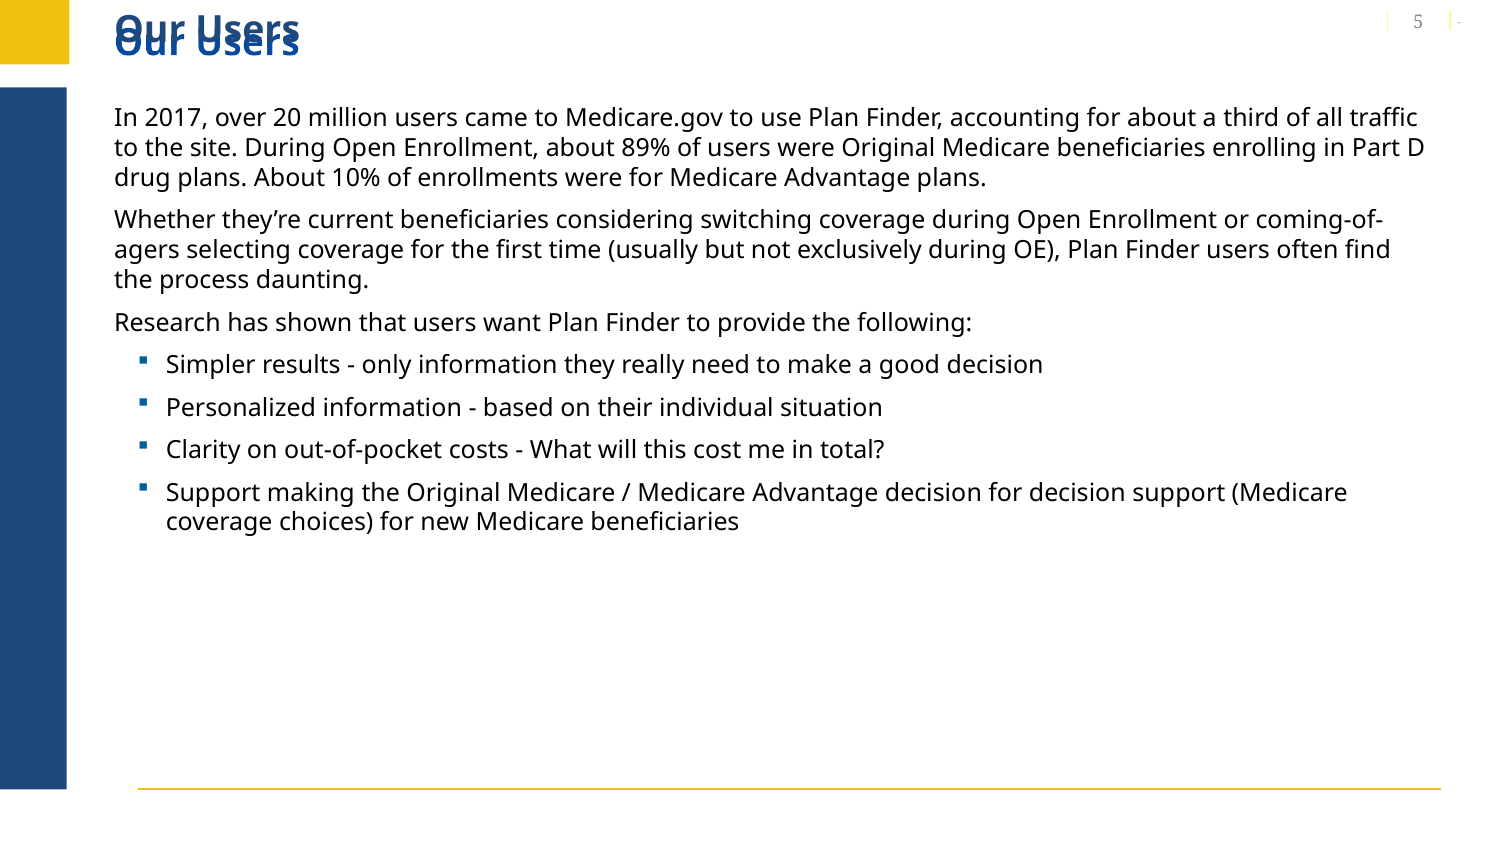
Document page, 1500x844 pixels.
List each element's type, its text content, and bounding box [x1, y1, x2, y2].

list In 2017, over 20 million users came to Medicare.gov to use Plan Finder, accounting for about a third of all traffic to the site. During Open Enrollment, about 89% of users were Original Medicare beneficiaries enrolling in Part D drug plans. About 10% of enrollments were for Medicare Advantage plans. Whether they’re current beneficiaries considering switching coverage during Open Enrollment or coming-of-agers selecting coverage for the first time (usually but not exclusively during OE), Plan Finder users often find the process daunting. Research has shown that users want Plan Finder to provide the following: Simpler results - only information they really need to make a good decision Personalized information - based on their individual situation Clarity on out-of-pocket costs - What will this cost me in total? Support making the Original Medicare / Medicare Advantage decision for decision support (Medicare coverage choices) for new Medicare beneficiaries [99, 87, 1450, 798]
slide_number 5 [1377, 11, 1460, 34]
title Our Users [99, 1, 1450, 65]
